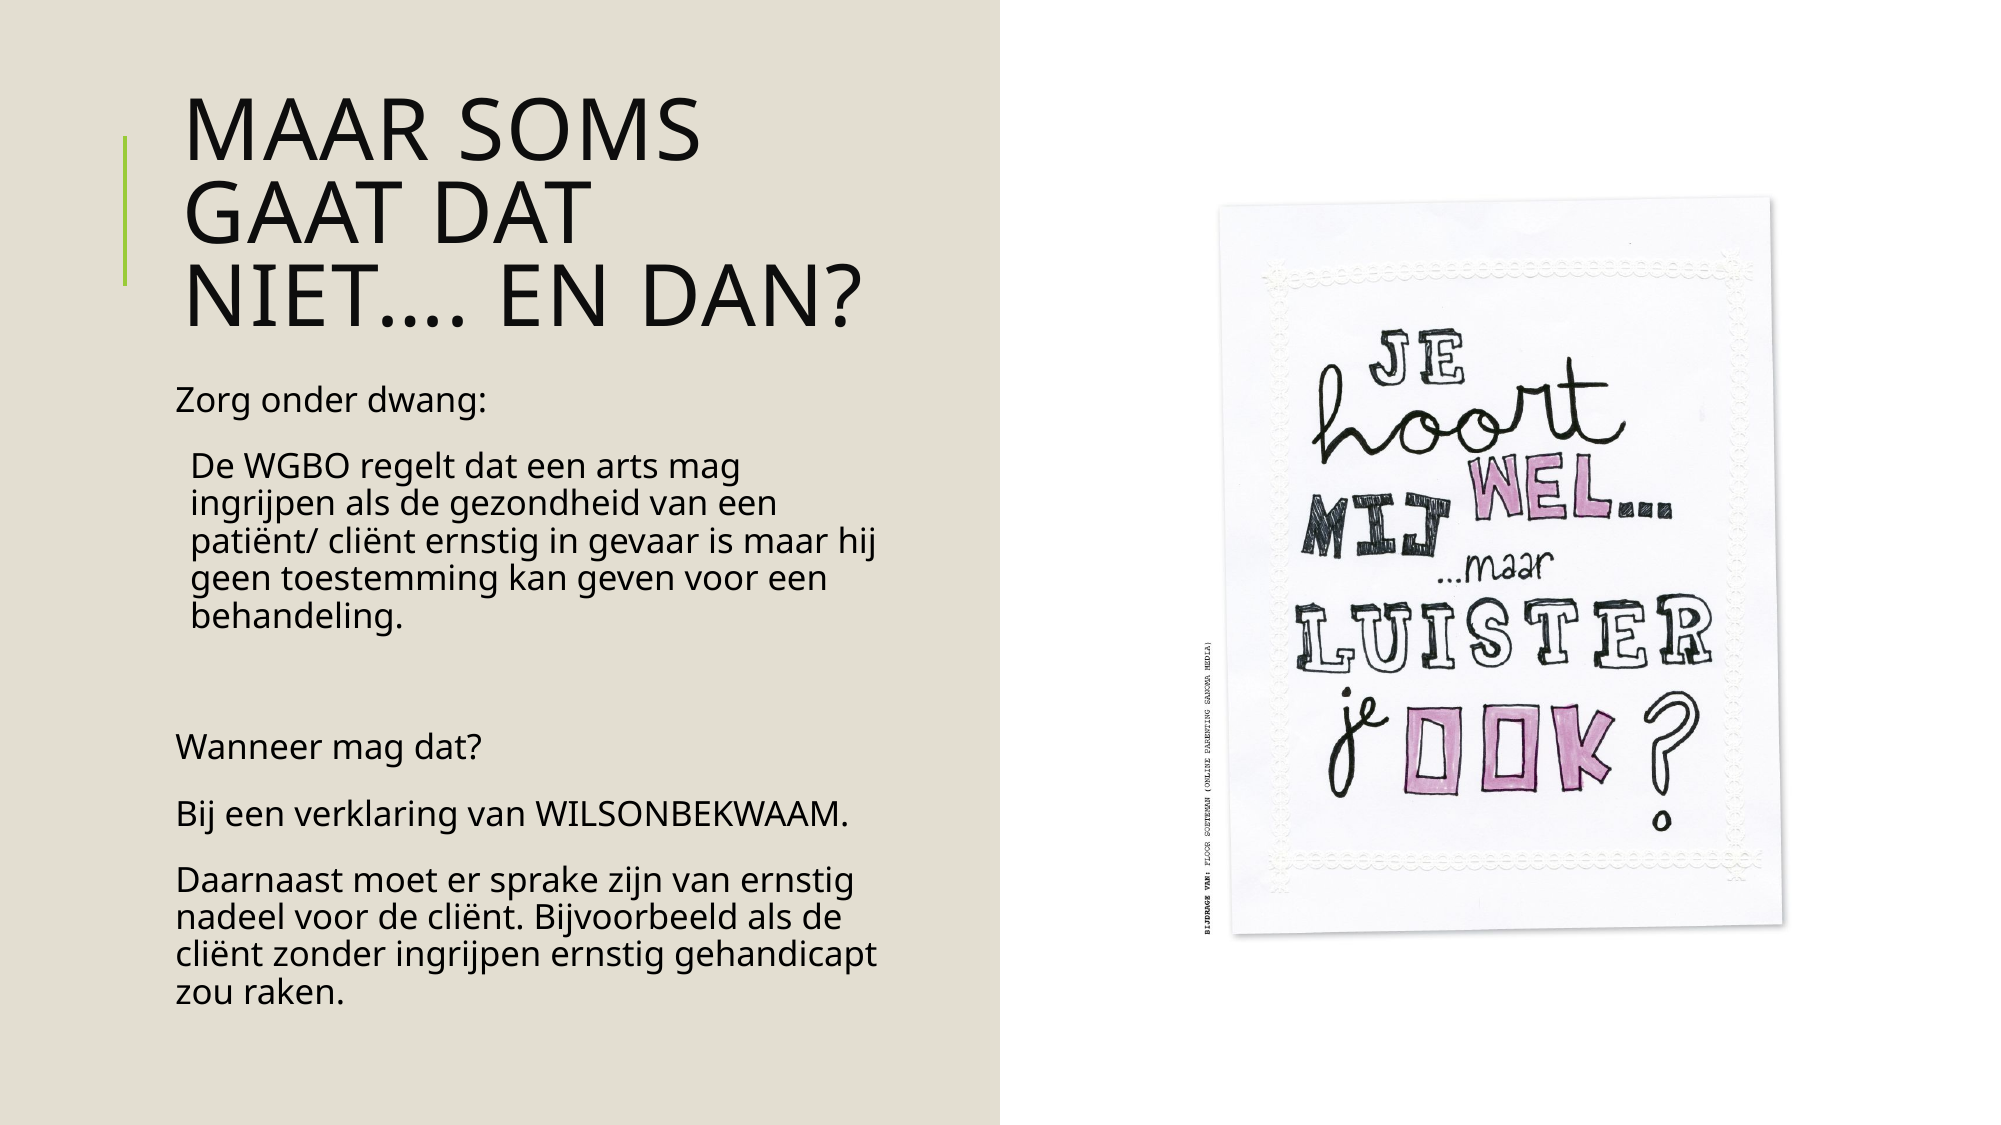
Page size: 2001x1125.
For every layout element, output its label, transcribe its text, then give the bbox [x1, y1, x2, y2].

text_box [0, 0, 1001, 1125]
title Maar soms gaat dat niet…. En dan? [168, 75, 888, 363]
list Zorg onder dwang: De WGBO regelt dat een arts mag ingrijpen als de gezondheid van een patiënt/ cliënt ernstig in gevaar is maar hij geen toestemming kan geven voor een behandeling. Wanneer mag dat? Bij een verklaring van WILSONBEKWAAM. Daarnaast moet er sprake zijn van ernstig nadeel voor de cliënt. Bijvoorbeeld als de cliënt zonder ingrijpen ernstig gehandicapt zou raken. [168, 375, 888, 1020]
picture [1185, 157, 1815, 969]
